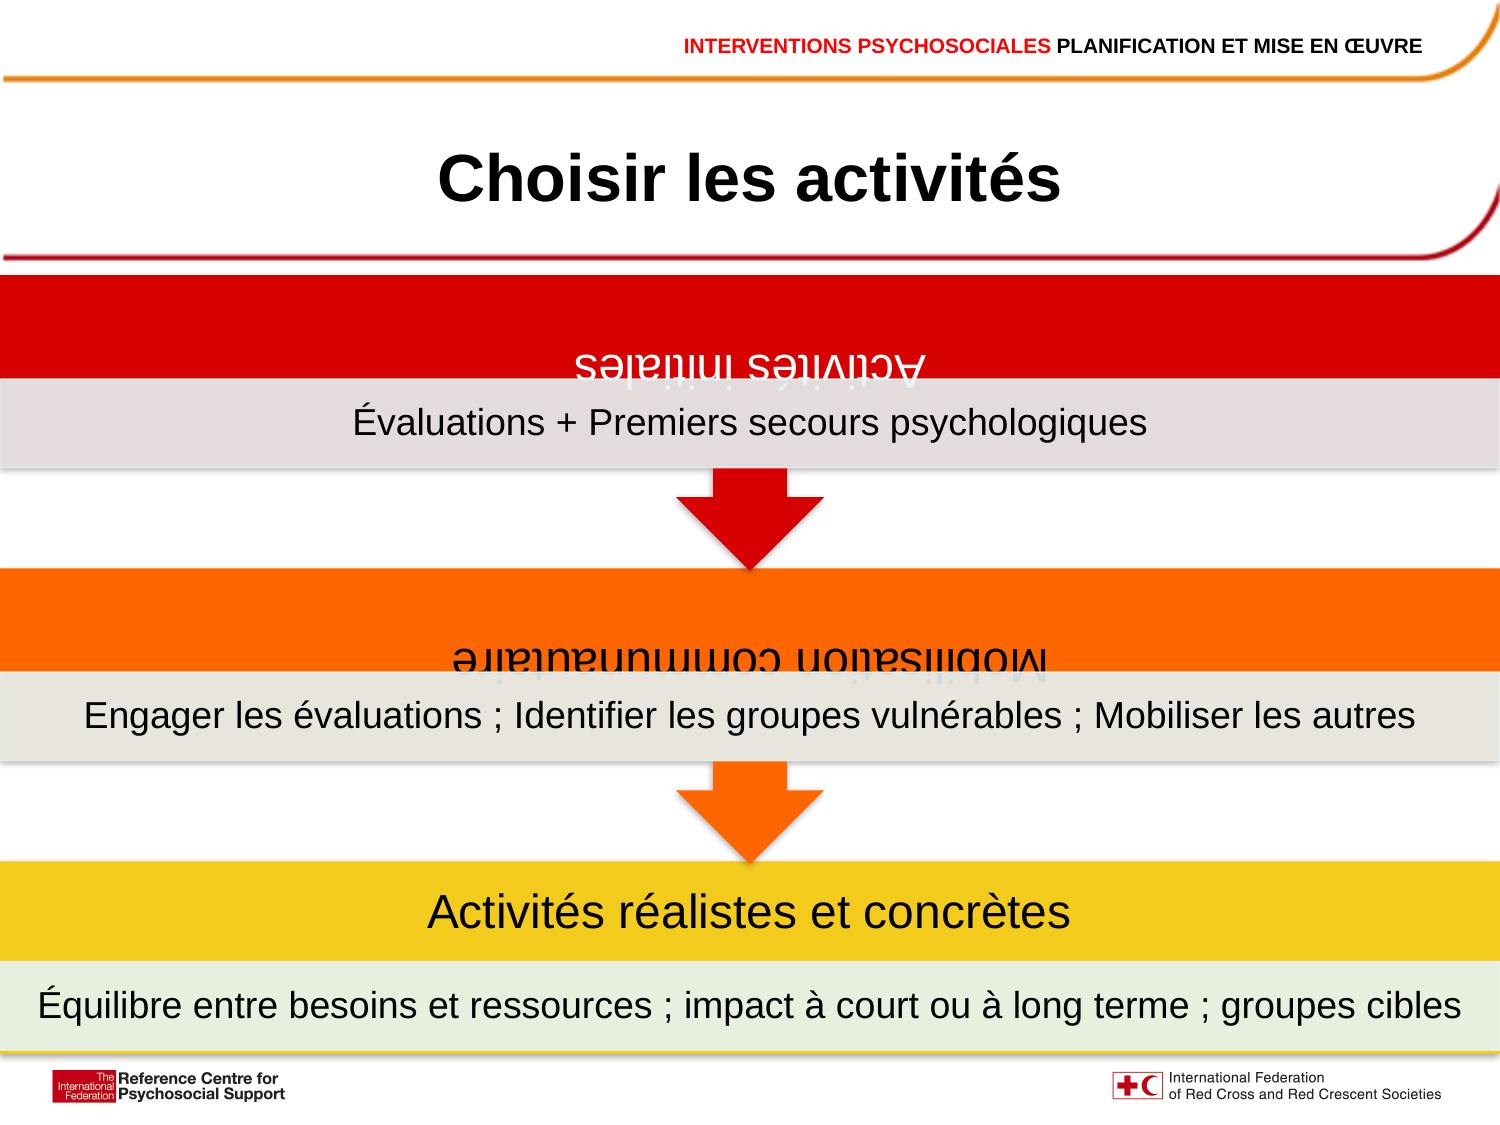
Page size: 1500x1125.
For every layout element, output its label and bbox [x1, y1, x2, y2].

text_box [0, 274, 1500, 1055]
picture [0, 1055, 1500, 1125]
picture [0, 0, 1500, 265]
